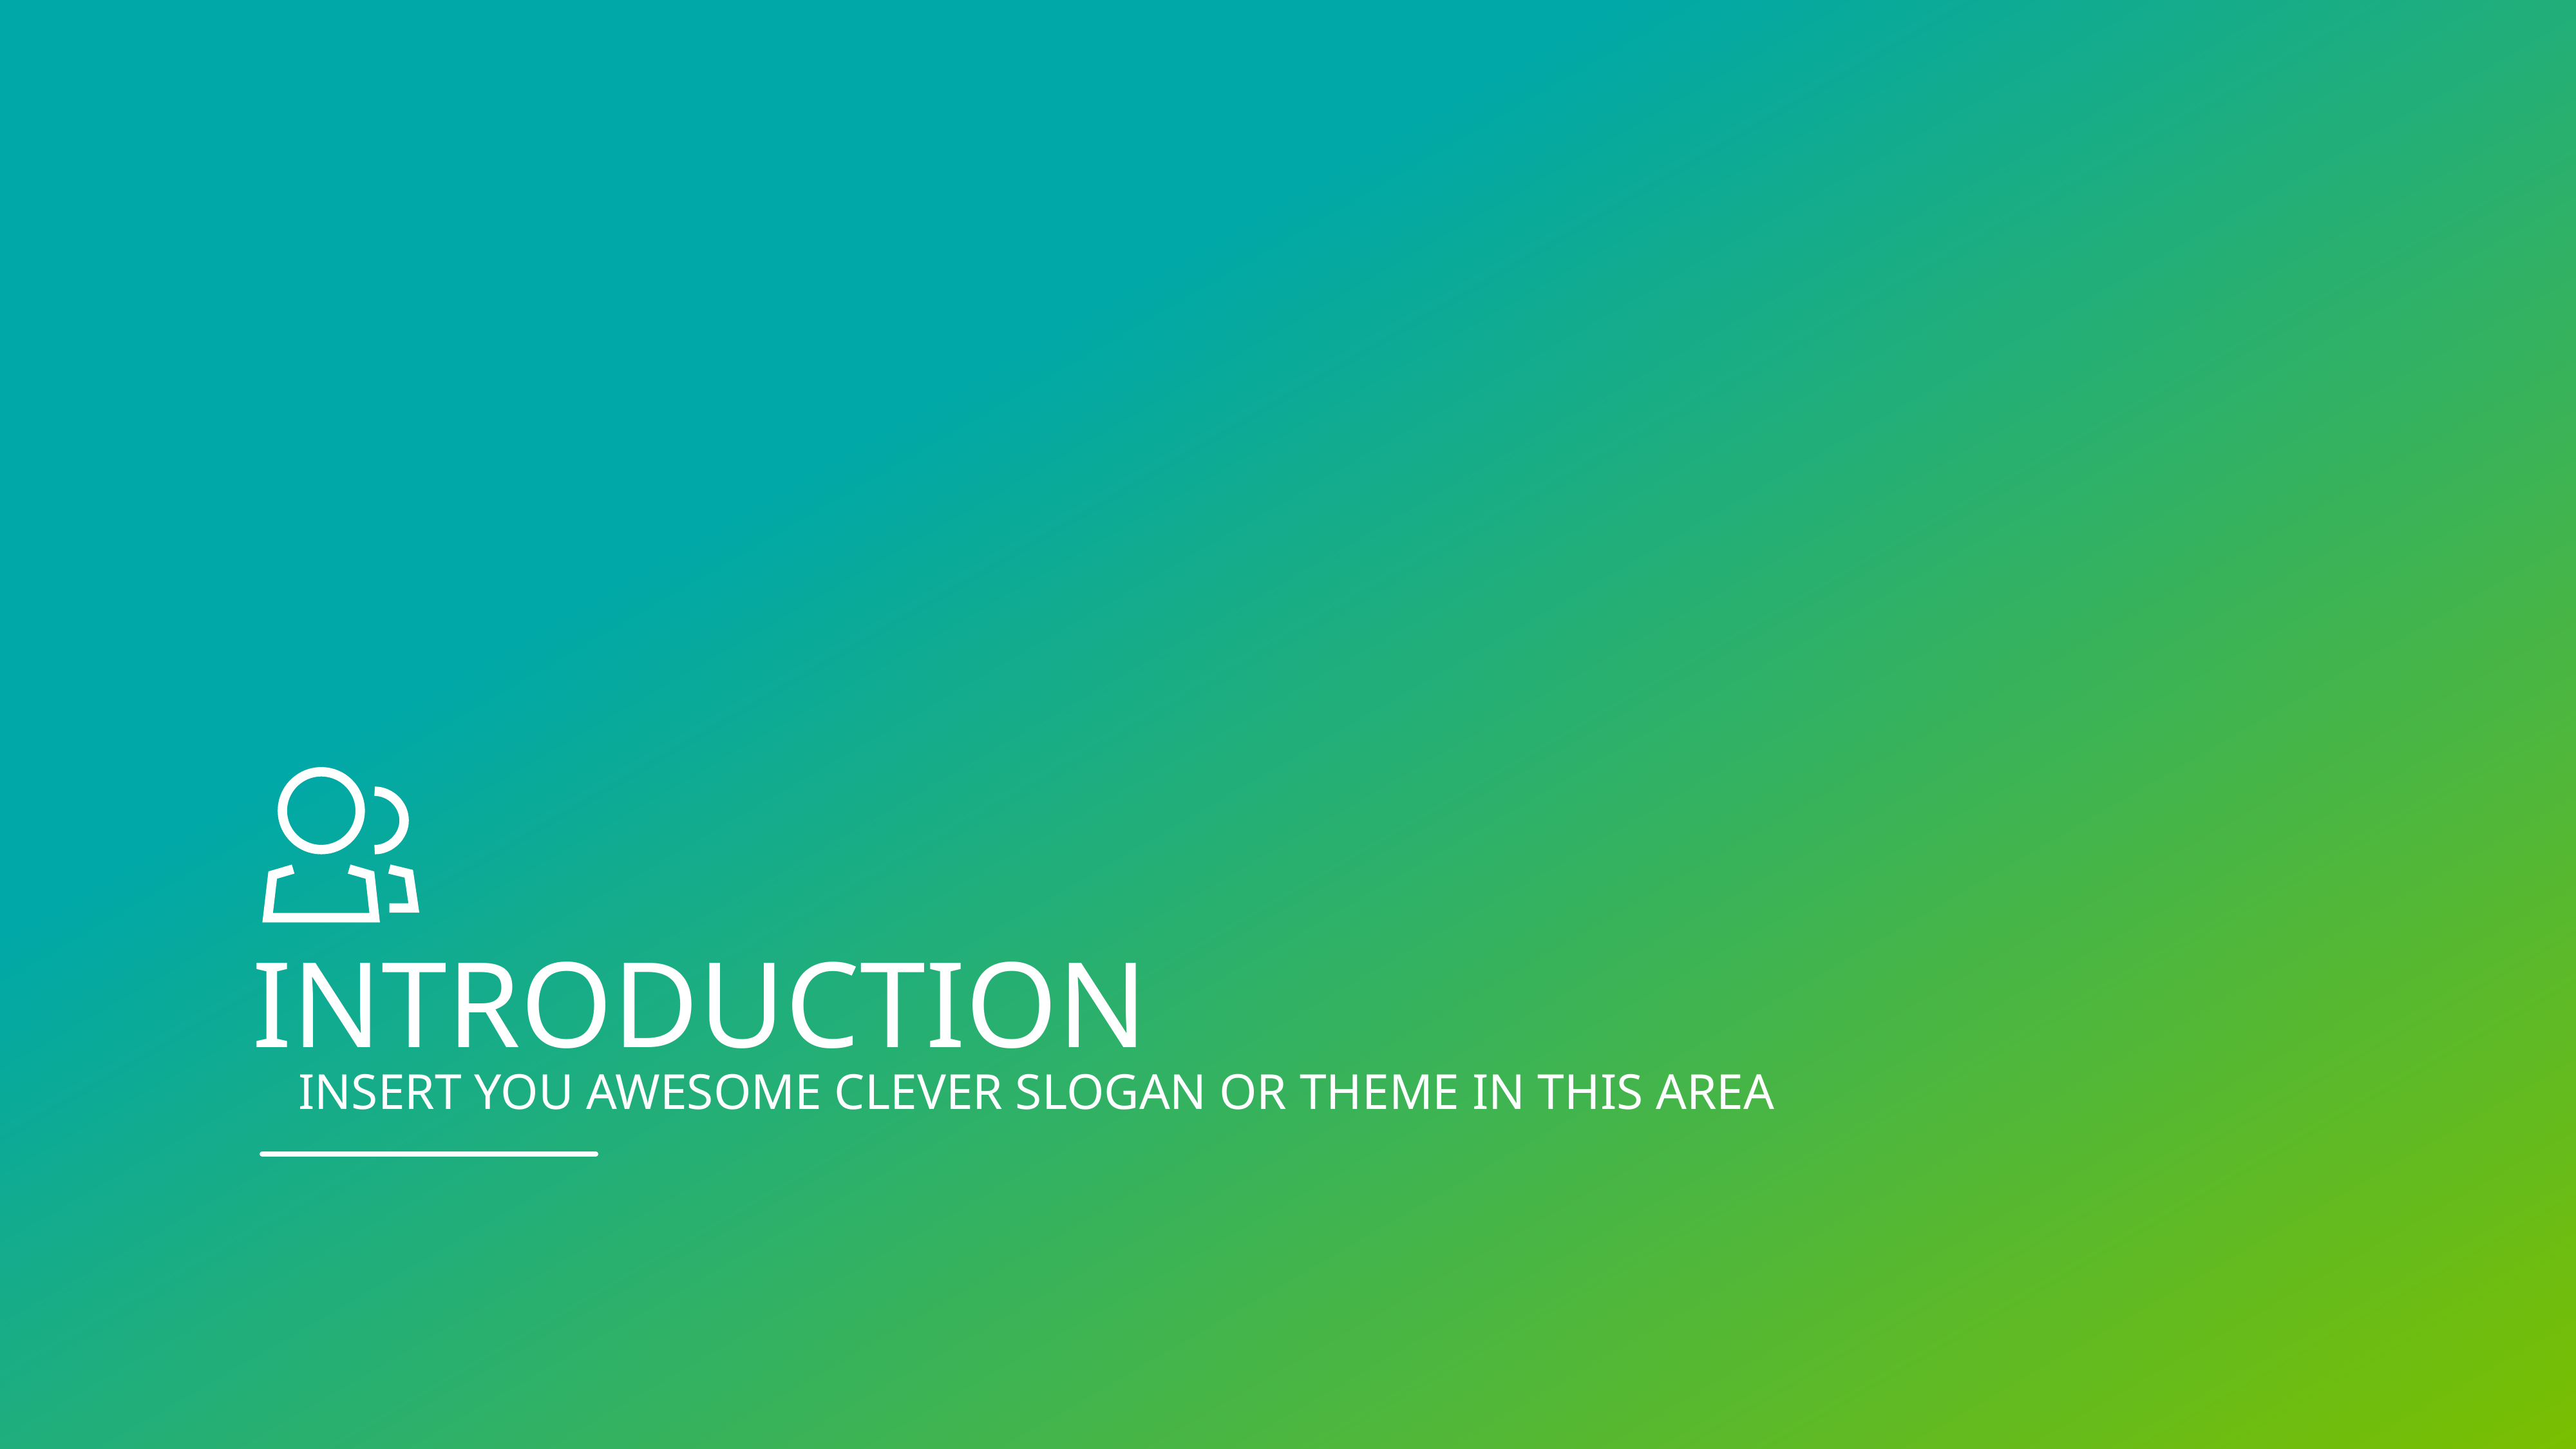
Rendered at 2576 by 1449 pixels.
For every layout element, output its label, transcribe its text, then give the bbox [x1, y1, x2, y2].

text_box INTRODUCTION [242, 920, 1157, 1081]
text_box INSERT YOU AWESOME CLEVER SLOGAN OR THEME IN THIS AREA [289, 1051, 1786, 1129]
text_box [267, 772, 414, 918]
